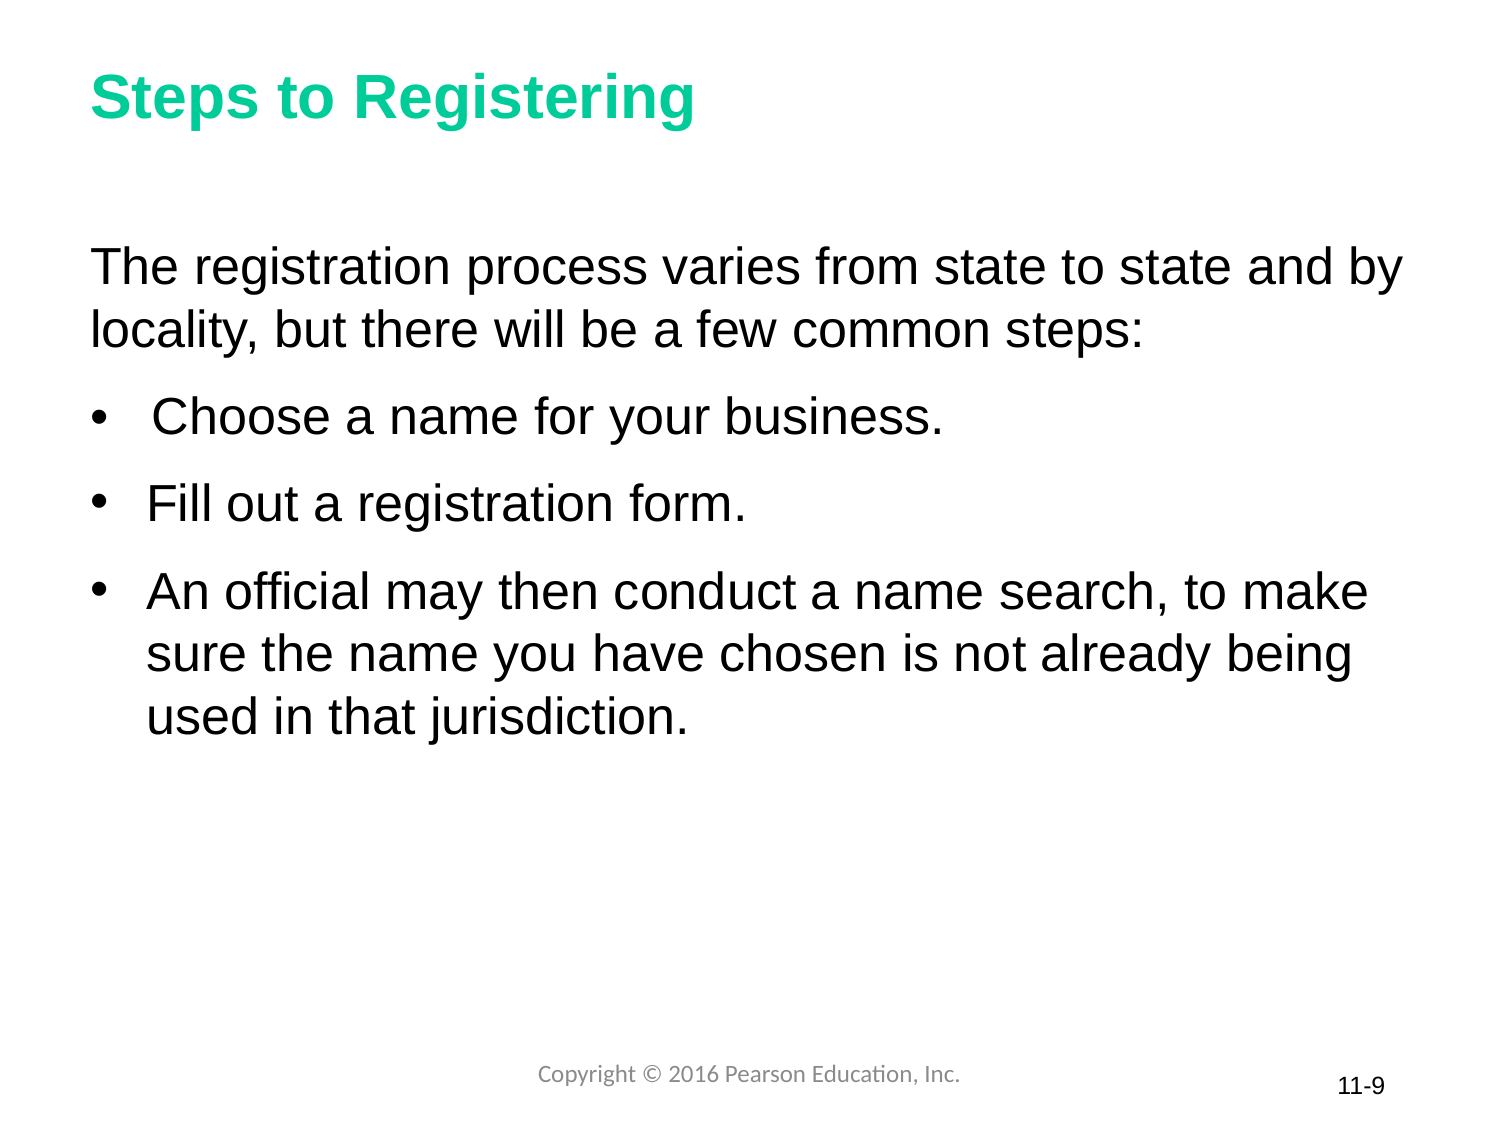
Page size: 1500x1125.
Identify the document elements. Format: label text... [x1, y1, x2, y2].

footer Copyright © 2016 Pearson Education, Inc. [512, 1042, 988, 1103]
title Steps to Registering [75, 0, 1425, 188]
list The registration process varies from state to state and by locality, but there will be a few common steps: • Choose a name for your business. Fill out a registration form. An official may then conduct a name search, to make sure the name you have chosen is not already being used in that jurisdiction. [75, 224, 1425, 968]
